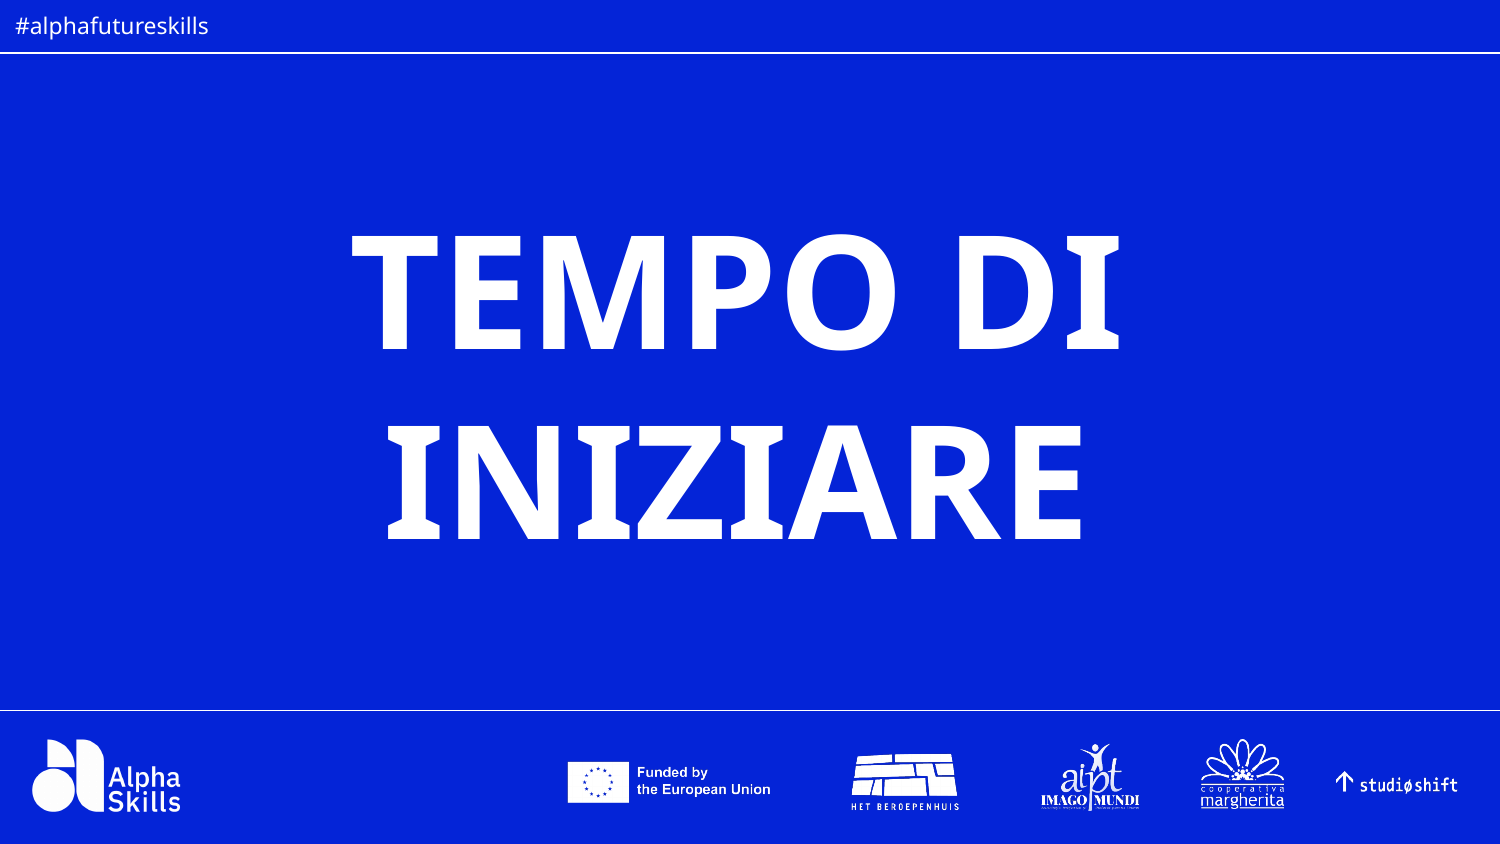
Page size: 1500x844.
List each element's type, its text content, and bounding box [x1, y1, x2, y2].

picture [523, 711, 1498, 842]
text_box TEMPO DI INIZIARE [60, 175, 1414, 586]
picture [24, 736, 188, 816]
text_box #alphafutureskills [0, 0, 296, 52]
